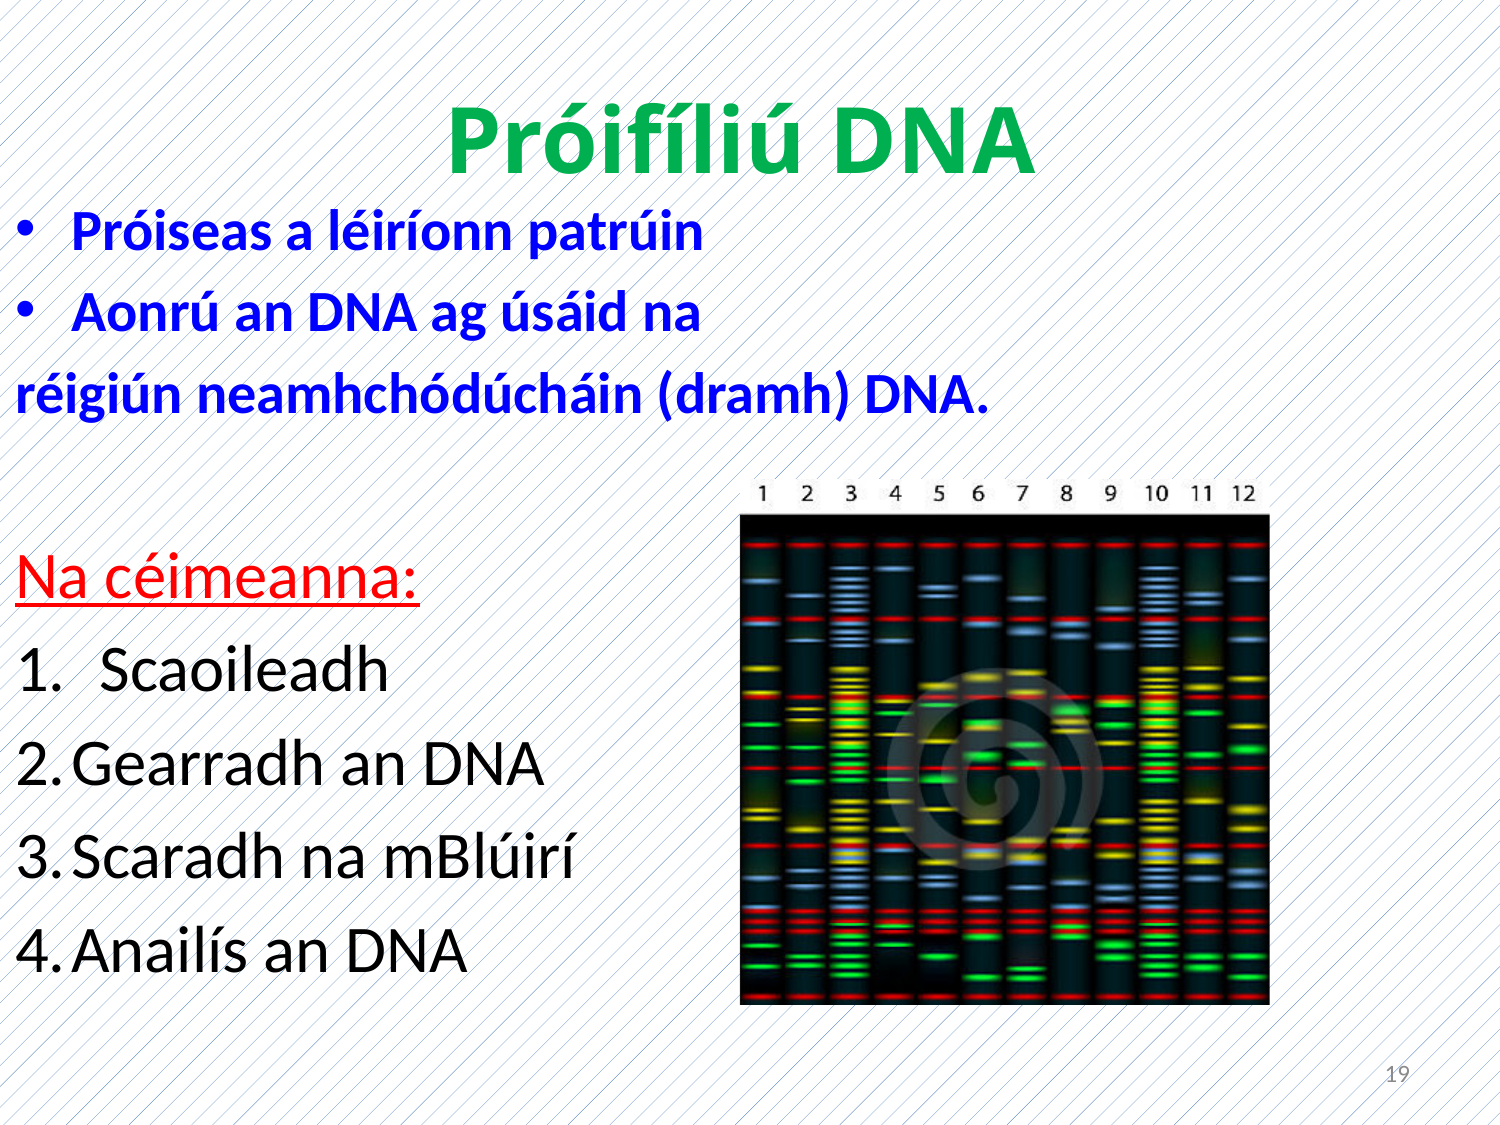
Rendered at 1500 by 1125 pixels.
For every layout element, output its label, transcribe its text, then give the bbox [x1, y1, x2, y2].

picture [739, 479, 1270, 1006]
slide_number 19 [1074, 1042, 1425, 1103]
title Próifíliú DNA [64, 42, 1415, 184]
list Próiseas a léiríonn patrúin Aonrú an DNA ag úsáid na réigiún neamhchódúcháin (dramh) DNA. Na céimeanna: Scaoileadh Gearradh an DNA Scaradh na mBlúirí Anailís an DNA [0, 184, 1471, 1005]
